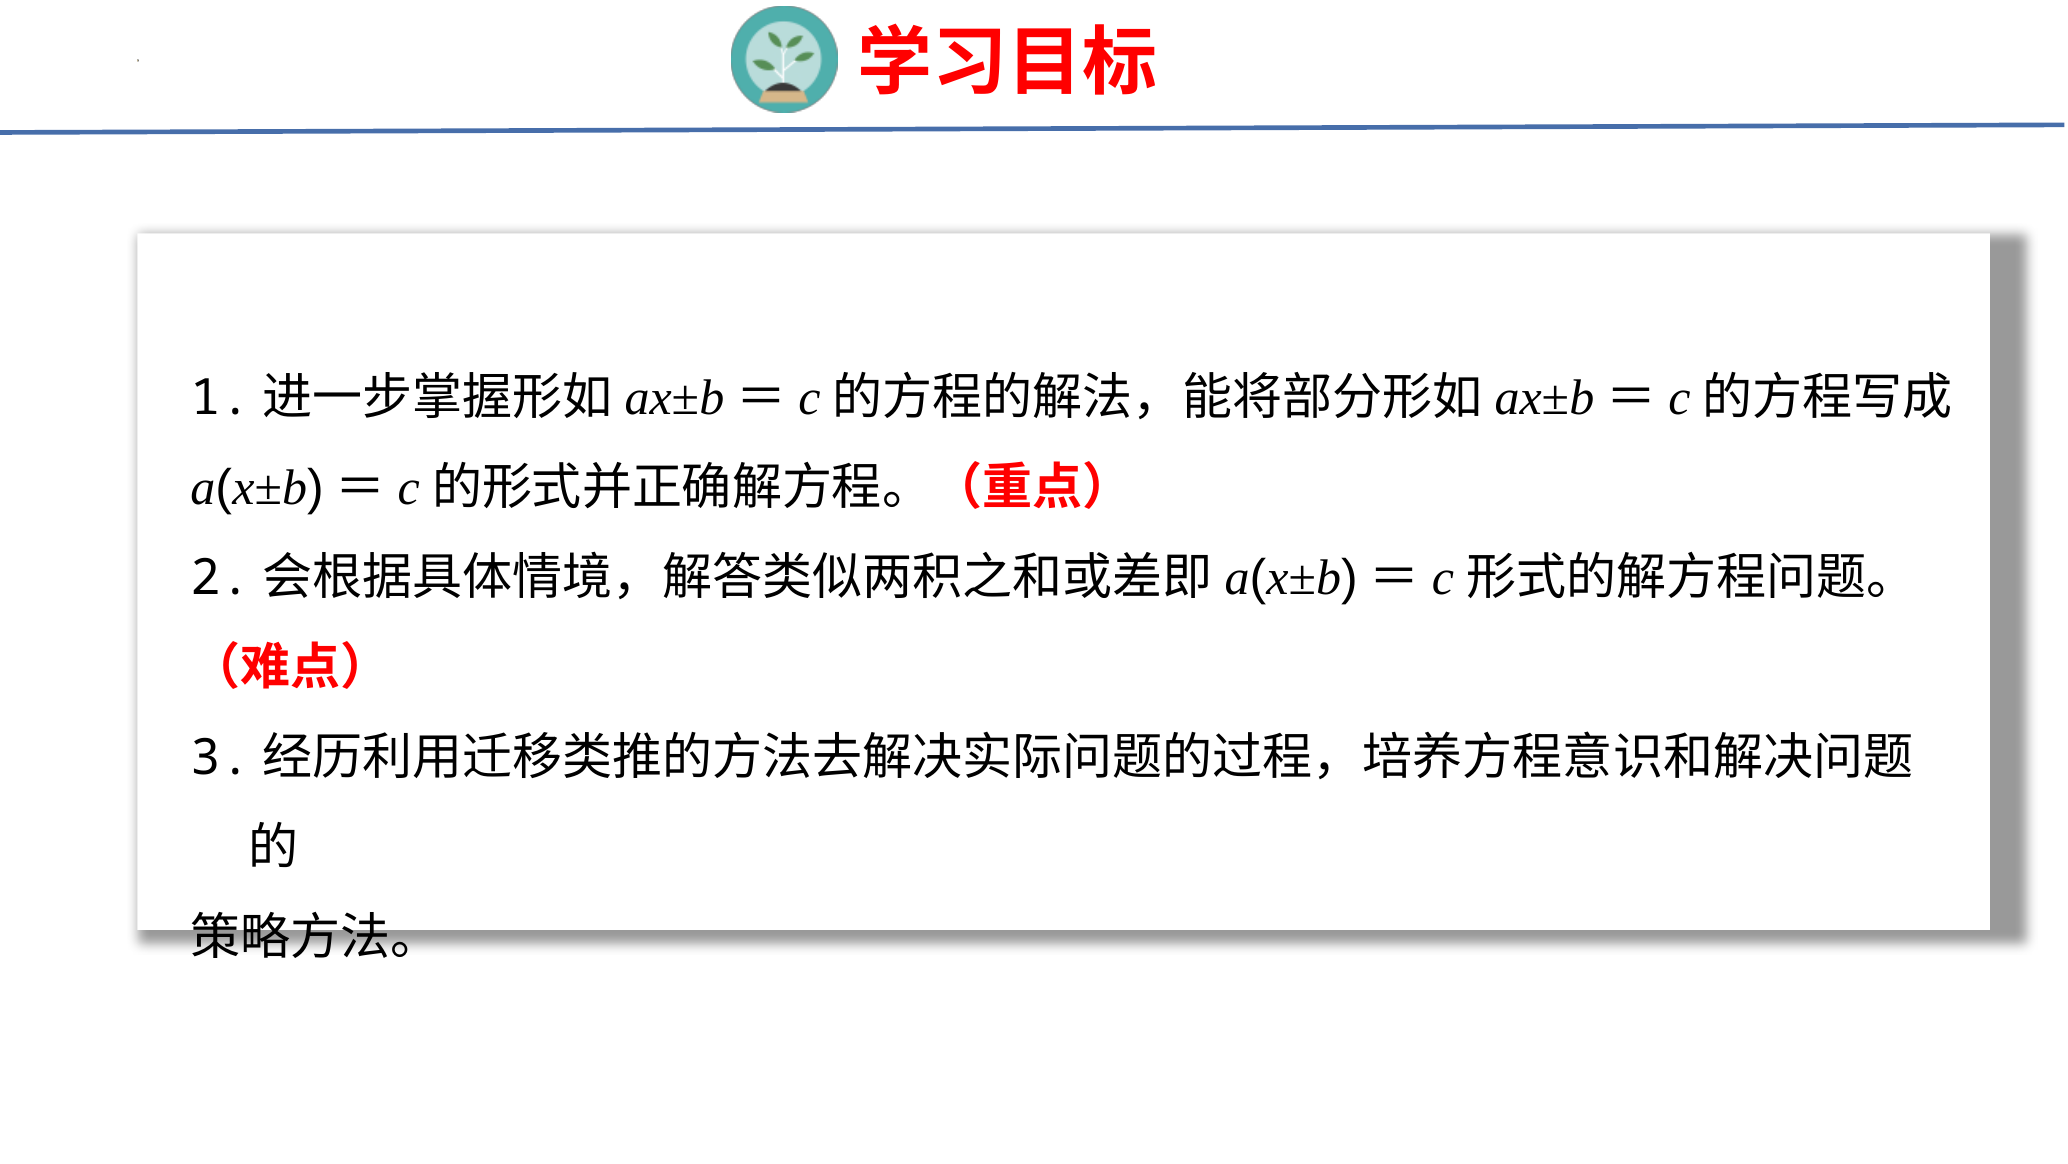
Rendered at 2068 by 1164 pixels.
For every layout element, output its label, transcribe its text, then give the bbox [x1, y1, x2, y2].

picture [731, 6, 838, 113]
text_box [136, 232, 1991, 931]
text_box 学习目标 [842, 6, 1173, 111]
text_box 1.进一步掌握形如ax±b＝c的方程的解法，能将部分形如ax±b＝c的方程写成a(x±b)＝c的形式并正确解方程。（重点） 2.会根据具体情境，解答类似两积之和或差即a(x±b)＝c形式的解方程问题。（难点） 3.经历利用迁移类推的方法去解决实际问题的过程，培养方程意识和解决问题的 策略方法。 [175, 326, 1974, 972]
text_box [0, 124, 2065, 133]
